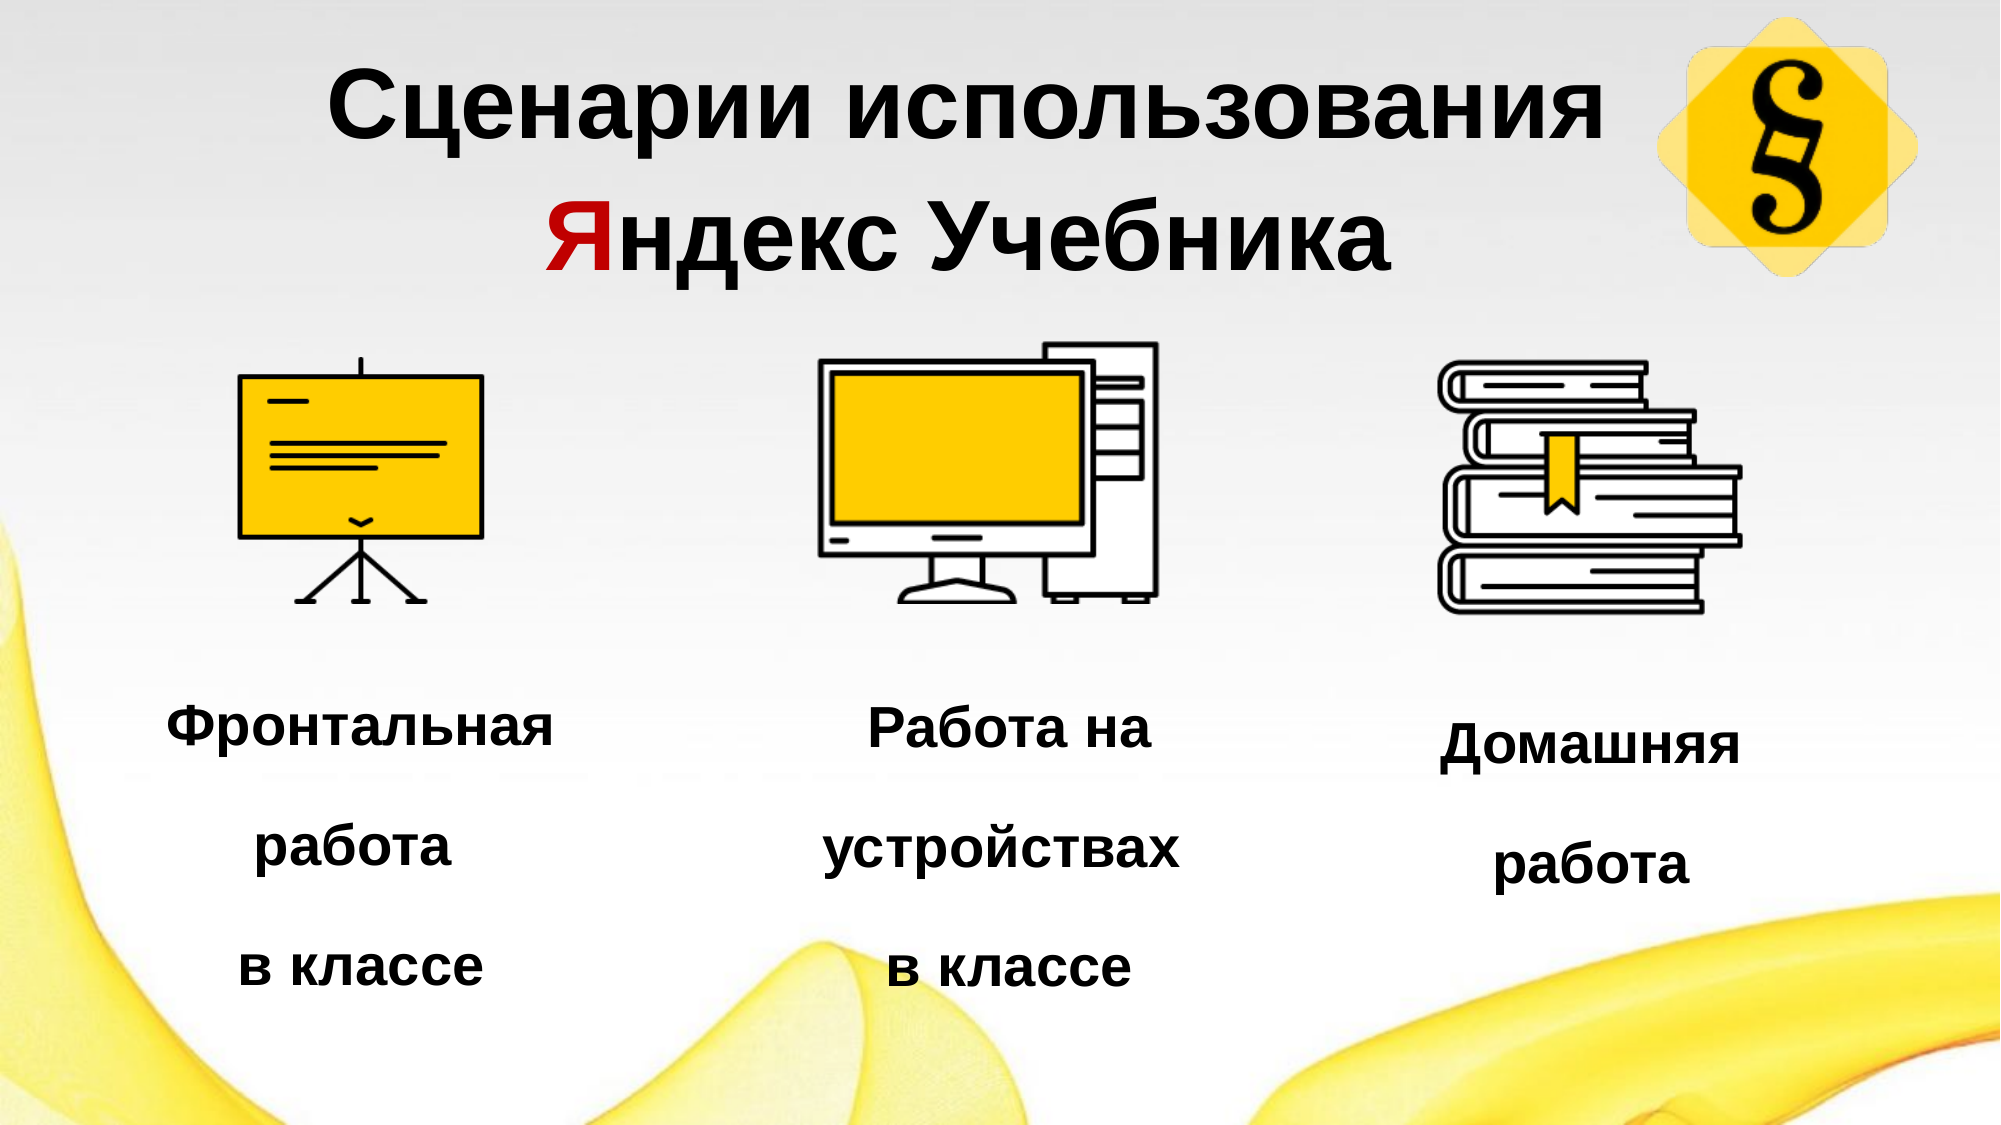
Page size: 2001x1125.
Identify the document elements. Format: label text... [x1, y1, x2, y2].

text_box Работа на устройствах в классе [752, 645, 1267, 905]
title [0, 0, 2000, 1125]
picture [1657, 17, 1918, 278]
picture [815, 323, 1161, 604]
picture [212, 356, 510, 604]
picture [1434, 356, 1748, 618]
text_box Сценарии использования Яндекс Учебника [213, 15, 1723, 303]
text_box Фронтальная работа в классе [79, 644, 643, 1029]
text_box Домашняя работа [1370, 662, 1812, 922]
